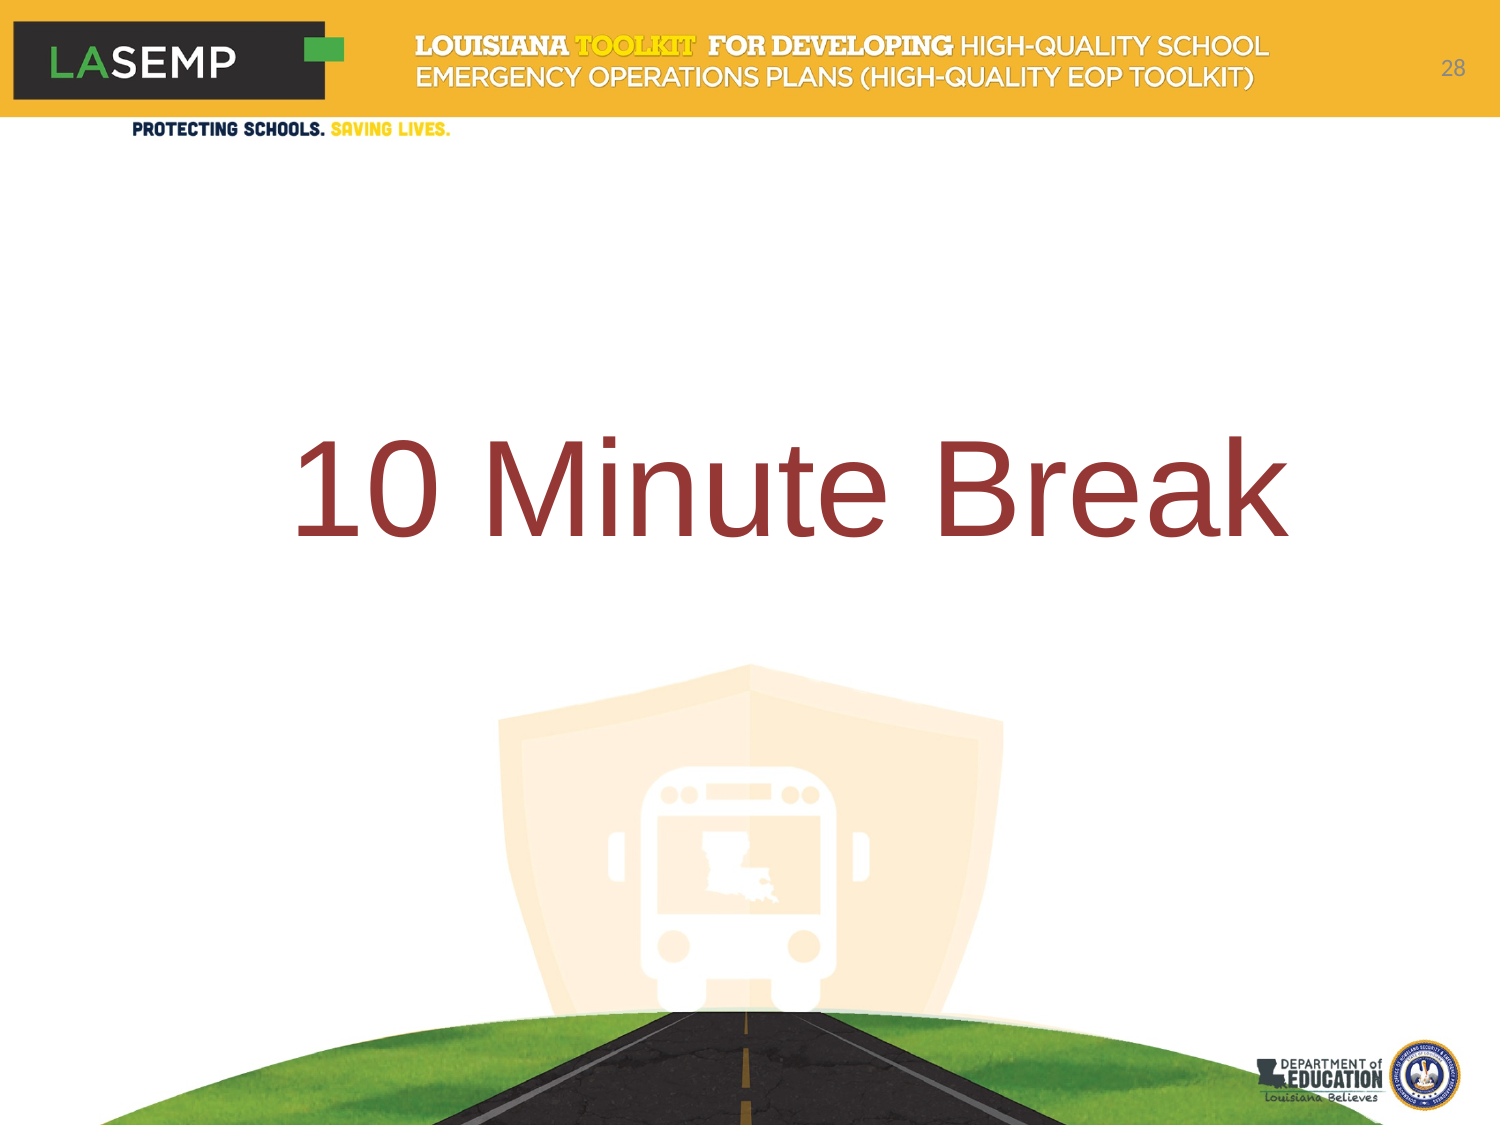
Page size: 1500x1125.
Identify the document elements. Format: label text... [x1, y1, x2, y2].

picture [0, 0, 1500, 1125]
list 10 Minute Break [77, 391, 1428, 999]
slide_number 28 [1131, 36, 1482, 97]
